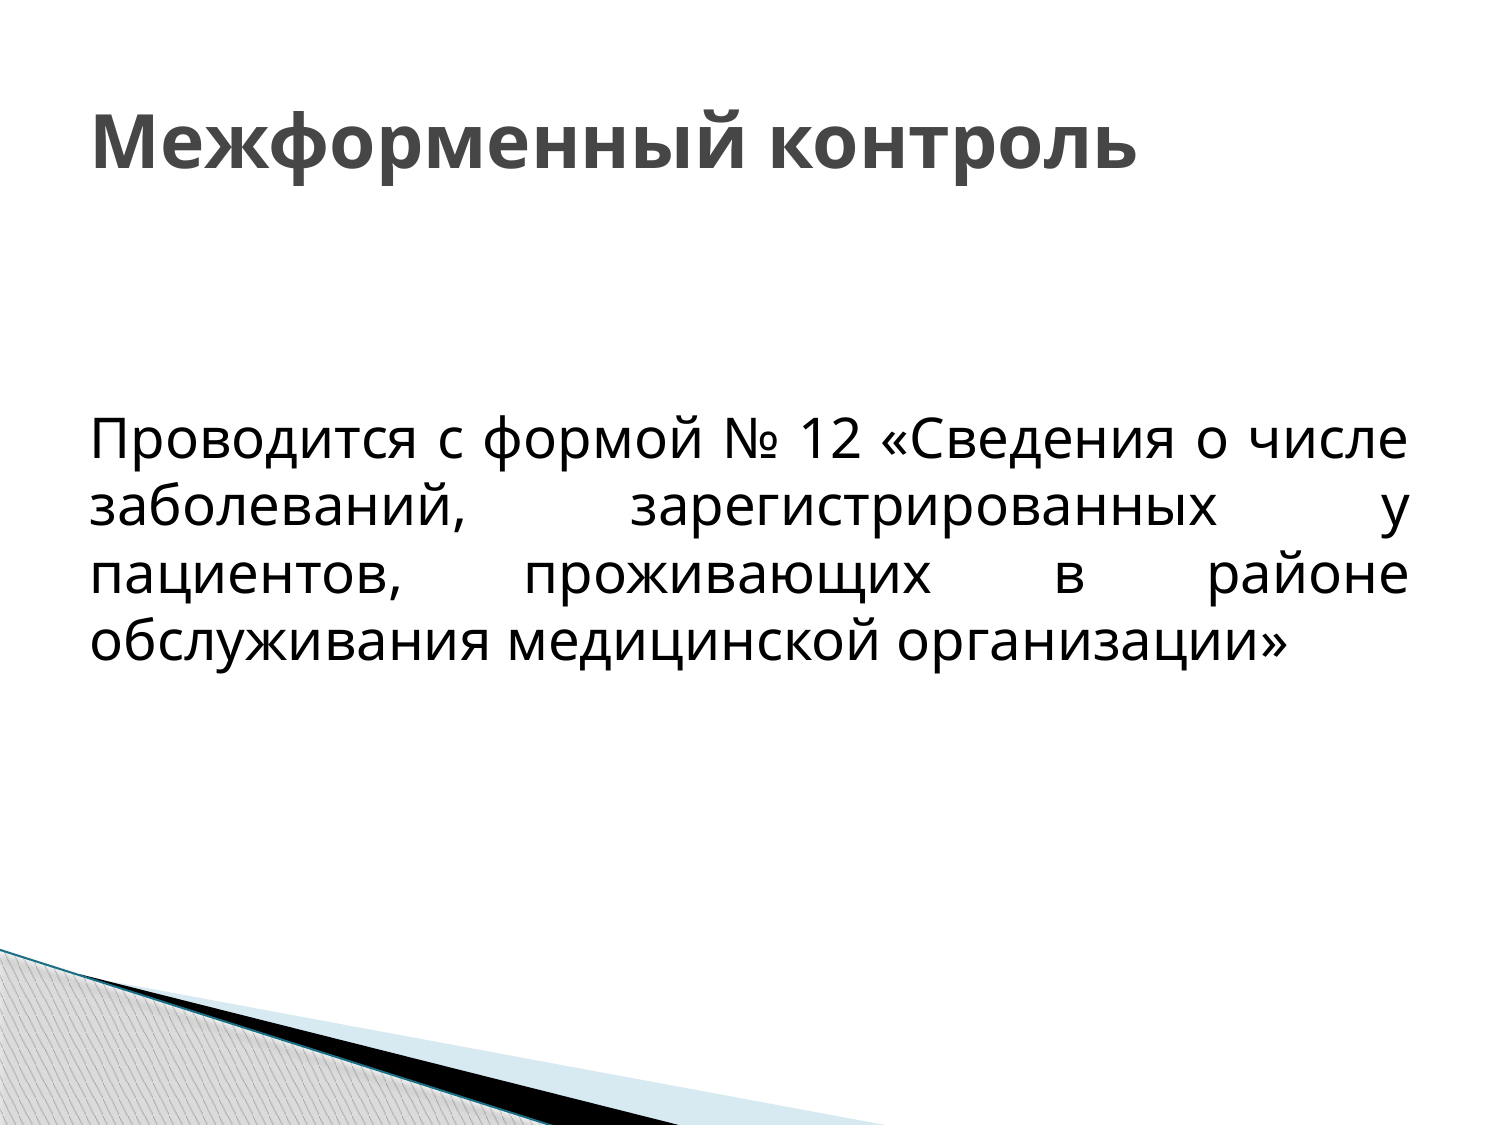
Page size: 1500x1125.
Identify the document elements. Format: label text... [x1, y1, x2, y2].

list Проводится с формой № 12 «Сведения о числе заболеваний, зарегистрированных у пациентов, проживающих в районе обслуживания медицинской организации» [75, 243, 1425, 986]
title Межформенный контроль [75, 45, 1425, 233]
